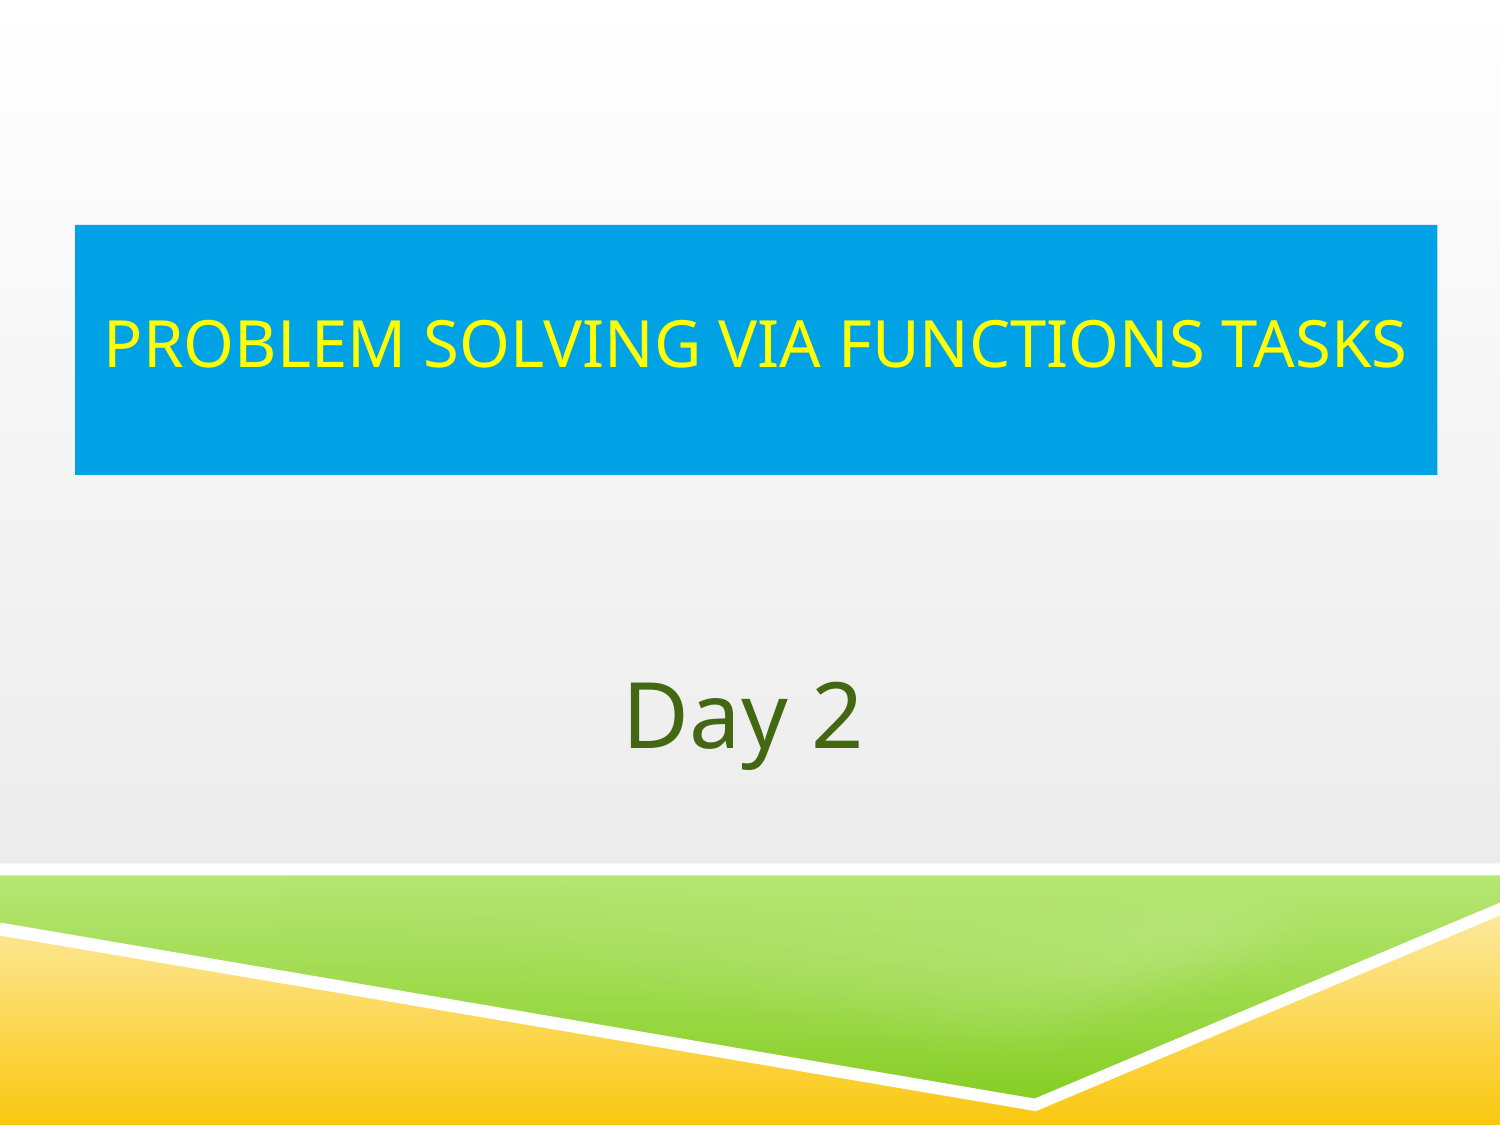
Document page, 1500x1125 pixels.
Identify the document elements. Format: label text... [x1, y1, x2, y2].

subtitle Day 2 [262, 525, 1225, 825]
title Problem Solving Via Functions Tasks [75, 224, 1438, 475]
